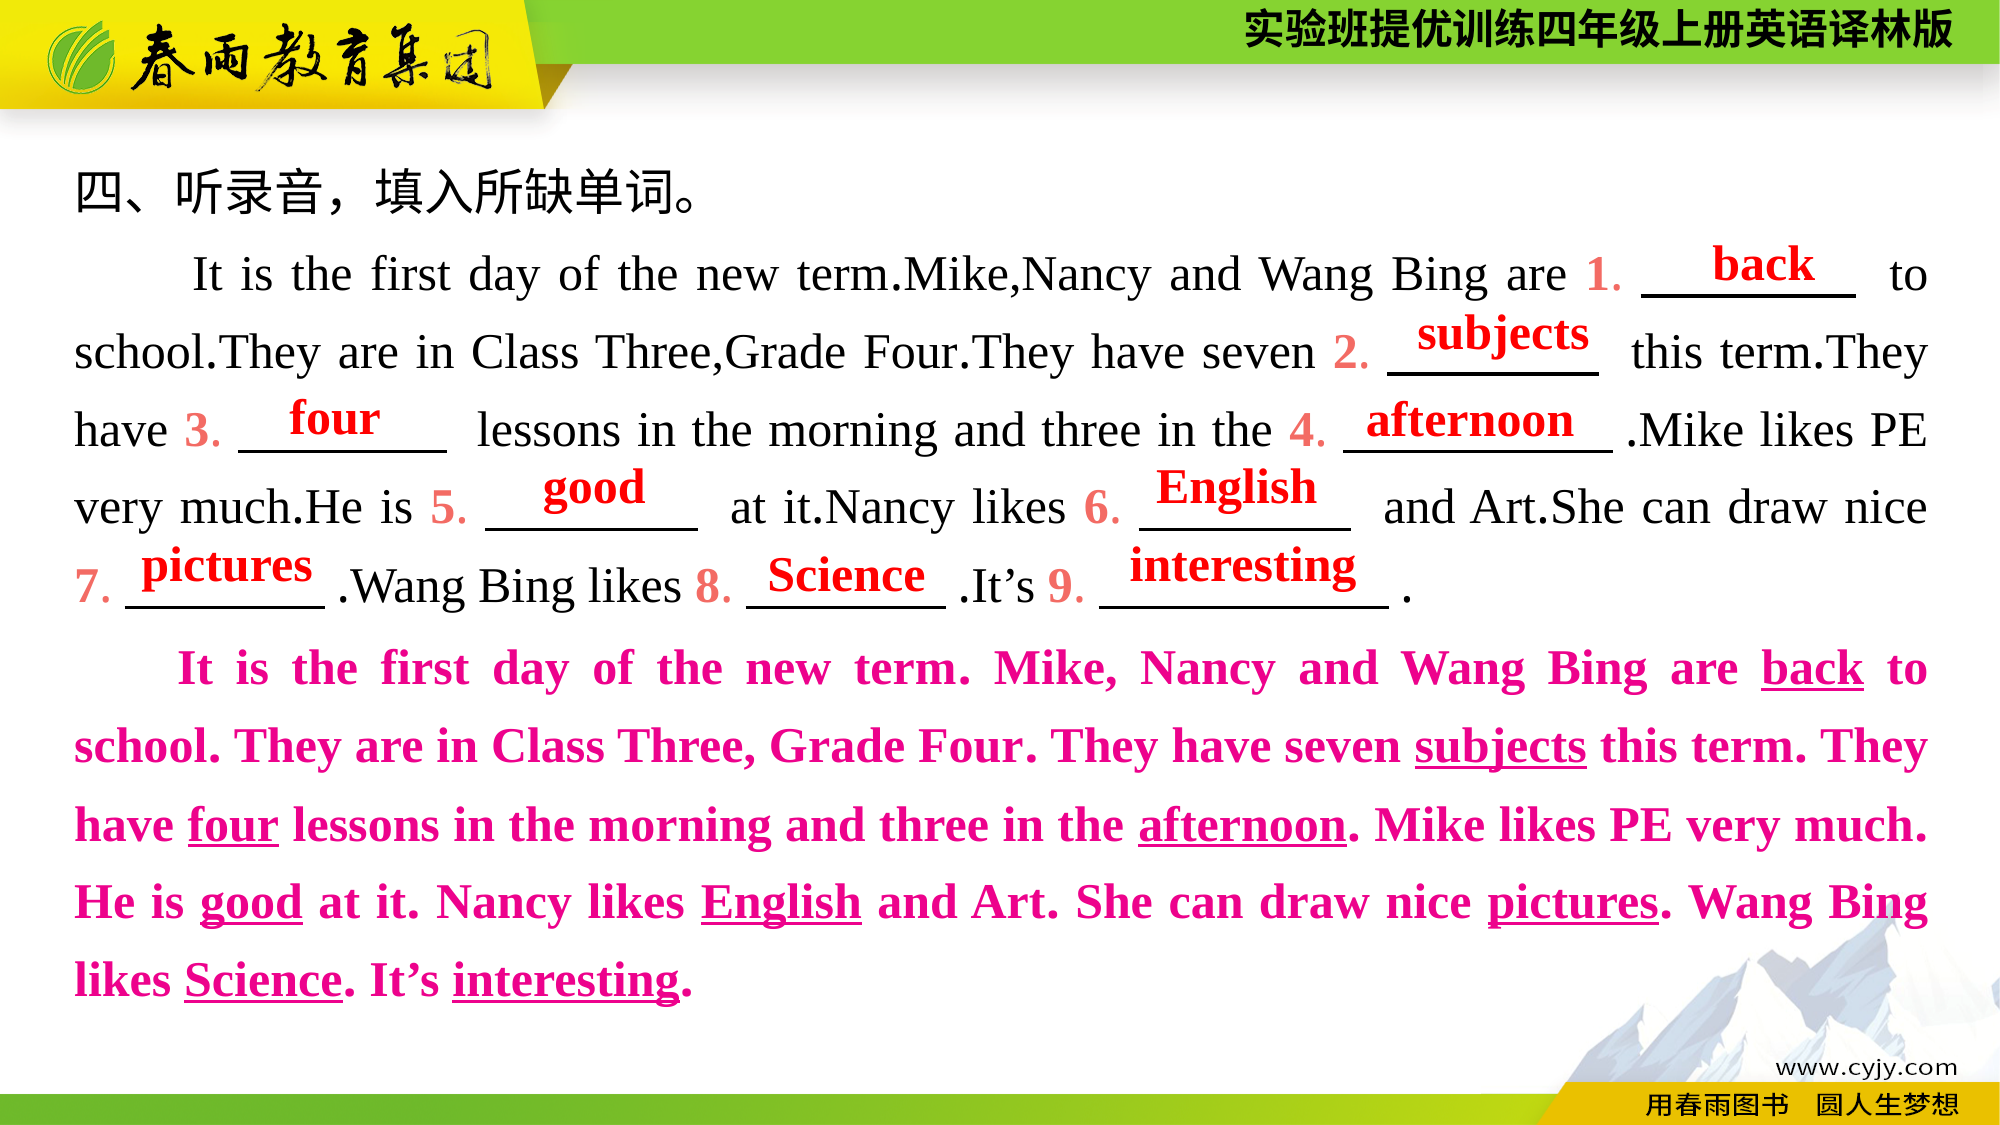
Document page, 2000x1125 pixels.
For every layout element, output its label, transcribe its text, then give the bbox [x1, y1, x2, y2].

text_box It is the first day of the new term. Mike, Nancy and Wang Bing are back to school. They are in Class Three, Grade Four. They have seven subjects this term. They have four lessons in the morning and three in the afternoon. Mike likes PE very much. He is good at it. Nancy likes English and Art. She can draw nice pictures. Wang Bing likes Science. It’s interesting. [59, 620, 1944, 1015]
picture [0, 0, 2000, 1125]
text_box afternoon [1351, 378, 1590, 454]
text_box back [1697, 222, 1831, 298]
text_box subjects [1402, 292, 1605, 367]
text_box English [1141, 445, 1333, 521]
text_box pictures [126, 524, 328, 599]
text_box good [528, 445, 661, 521]
text_box It is the first day of the new term.Mike,Nancy and Wang Bing are 1. to school.They are in Class Three,Grade Four.They have seven 2. this term.They have 3. lessons in the morning and three in the 4. .Mike likes PE very much.He is 5. at it.Nancy likes 6. and Art.She can draw nice 7. .Wang Bing likes 8. .It’s 9. . [59, 214, 1944, 620]
text_box interesting [1114, 524, 1372, 599]
text_box Science [752, 533, 941, 609]
text_box four [274, 377, 397, 453]
list 四、听录音，填入所缺单词。 [59, 122, 1944, 214]
